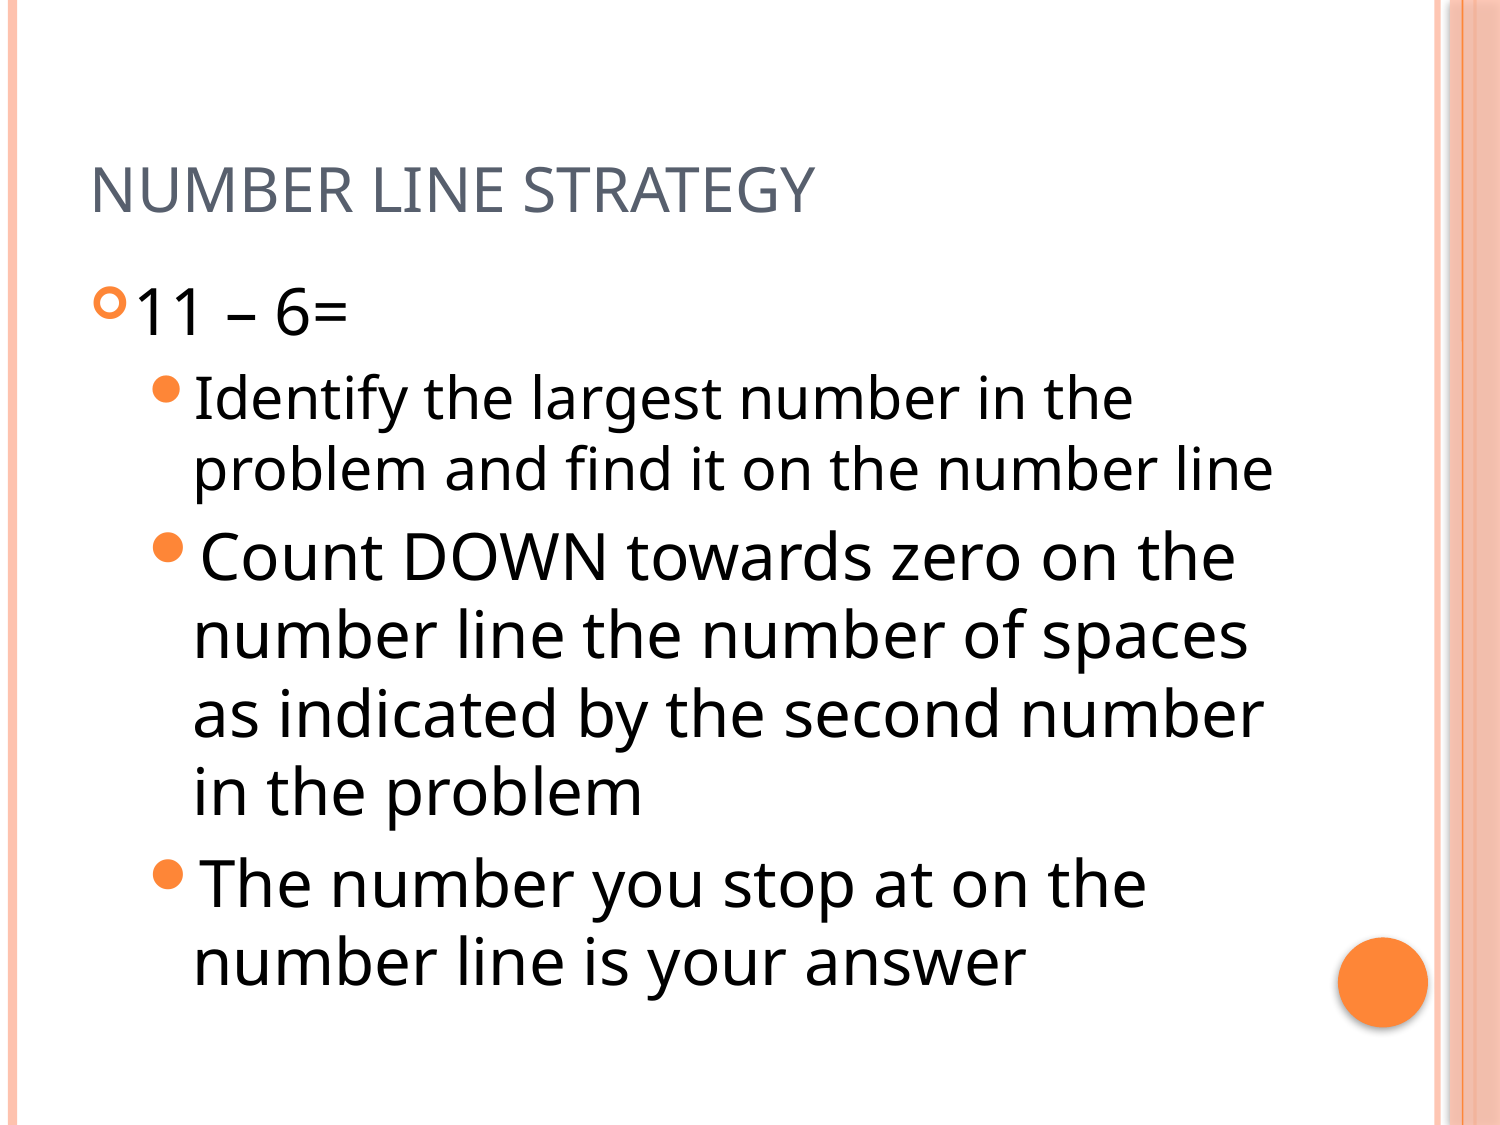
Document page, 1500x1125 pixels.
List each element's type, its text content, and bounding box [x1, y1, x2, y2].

title Number line Strategy [75, 45, 1300, 233]
list 11 – 6= Identify the largest number in the problem and find it on the number line Count DOWN towards zero on the number line the number of spaces as indicated by the second number in the problem The number you stop at on the number line is your answer [75, 262, 1300, 1062]
